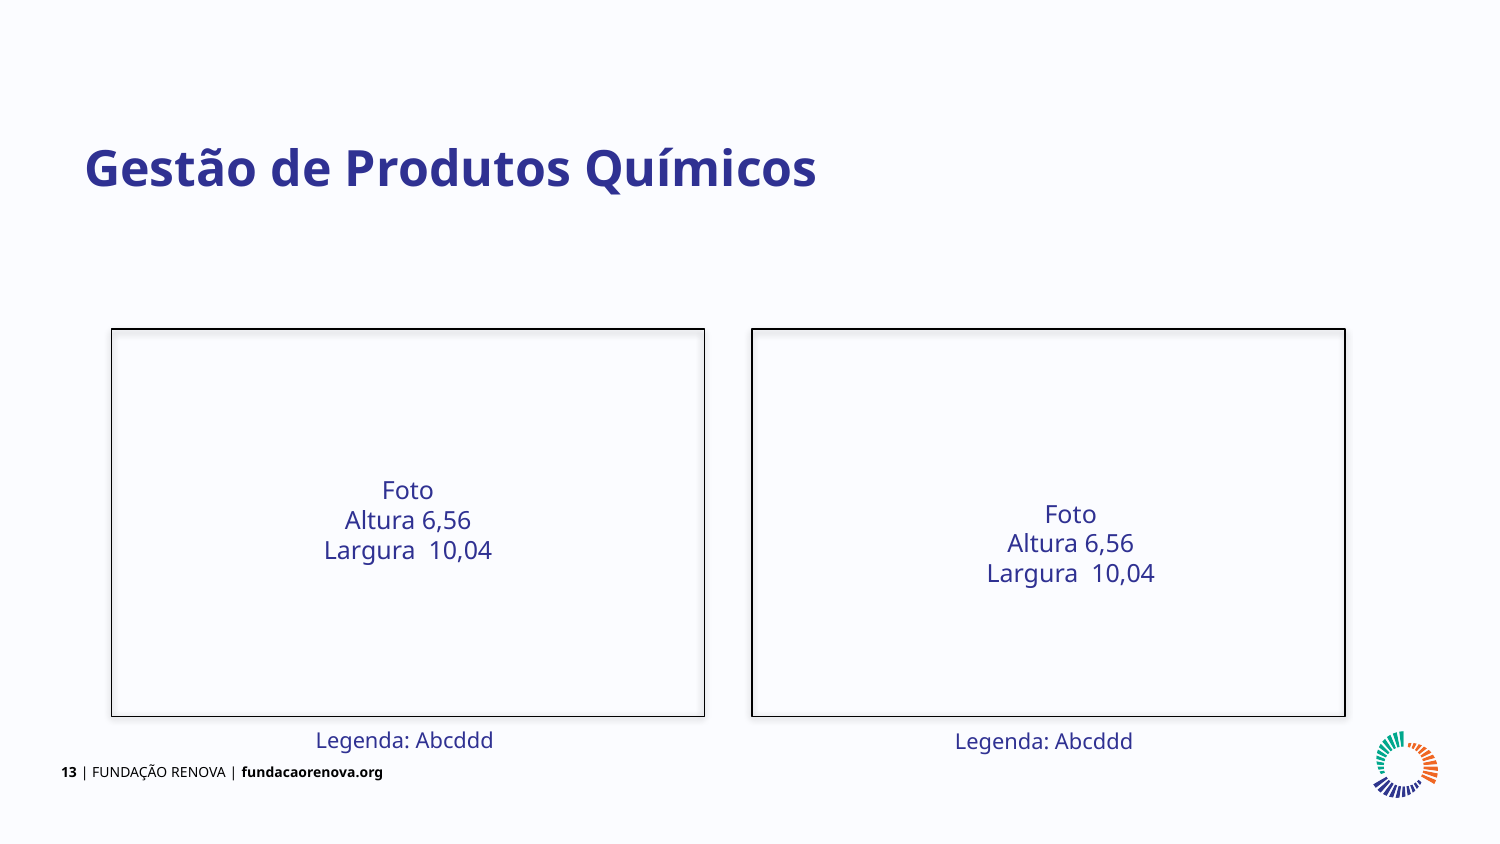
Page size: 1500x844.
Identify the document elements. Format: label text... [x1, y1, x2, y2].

text_box Foto Altura 6,56 Largura 10,04 [209, 467, 607, 617]
list Gestão de Produtos Químicos [64, 114, 1471, 211]
text_box Legenda: Abcddd [300, 719, 563, 796]
text_box [751, 328, 1346, 717]
picture [1373, 731, 1438, 798]
text_box Legenda: Abcddd [940, 719, 1202, 796]
text_box Foto Altura 6,56 Largura 10,04 [872, 490, 1270, 641]
text_box [111, 328, 705, 717]
